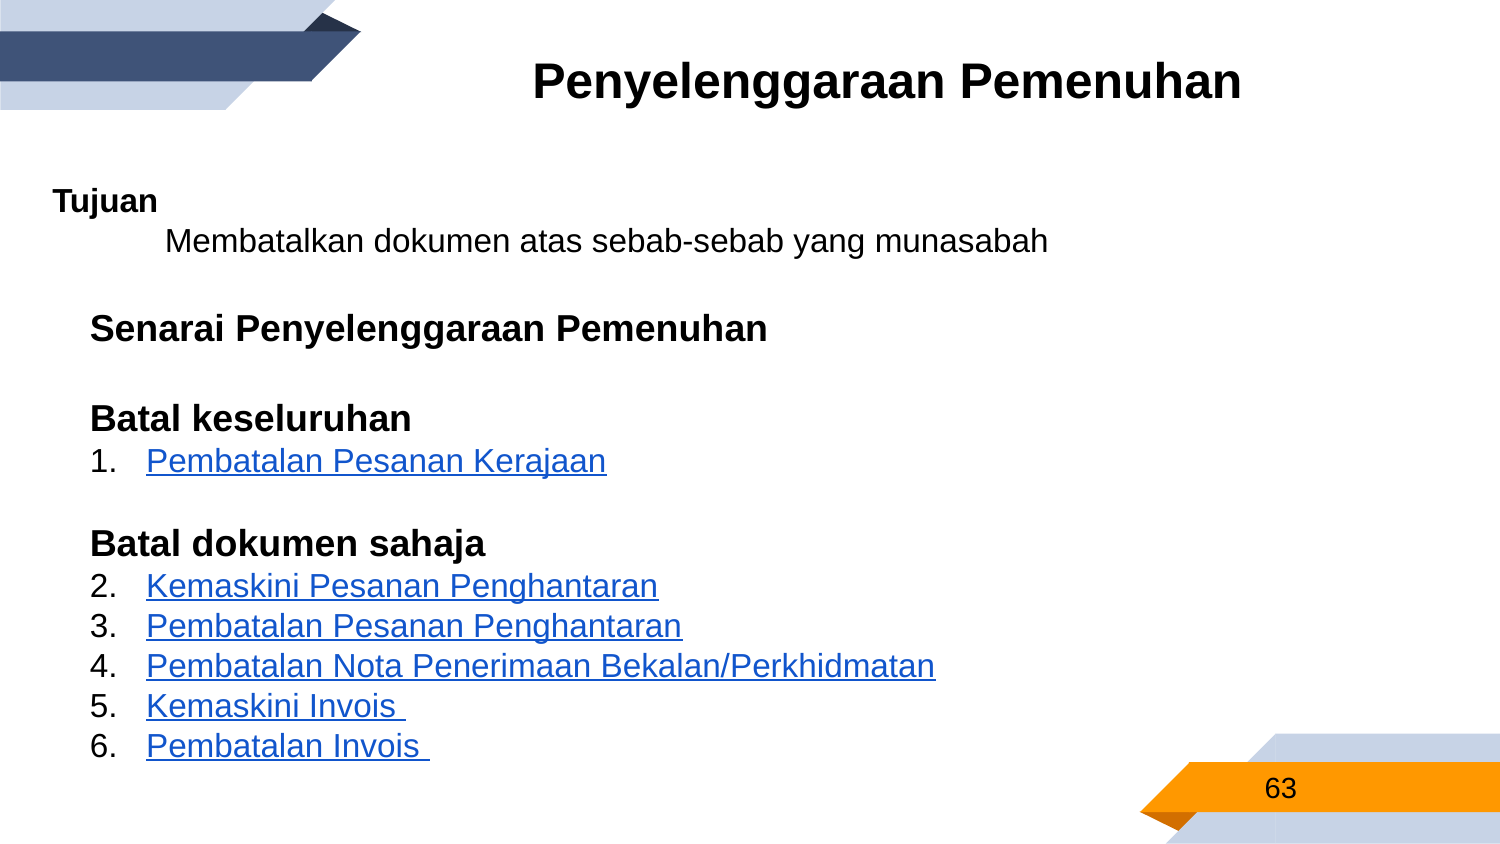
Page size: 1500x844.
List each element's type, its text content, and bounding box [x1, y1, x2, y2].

text_box Senarai Penyelenggaraan Pemenuhan Batal keseluruhan Pembatalan Pesanan Kerajaan Batal dokumen sahaja Kemaskini Pesanan Penghantaran Pembatalan Pesanan Penghantaran Pembatalan Nota Penerimaan Bekalan/Perkhidmatan Kemaskini Invois Pembatalan Invois [75, 296, 1450, 811]
text_box Penyelenggaraan Pemenuhan [323, 45, 1452, 111]
slide_number 63 [1249, 760, 1494, 813]
text_box Tujuan Membatalkan dokumen atas sebab-sebab yang munasabah [37, 171, 1413, 307]
